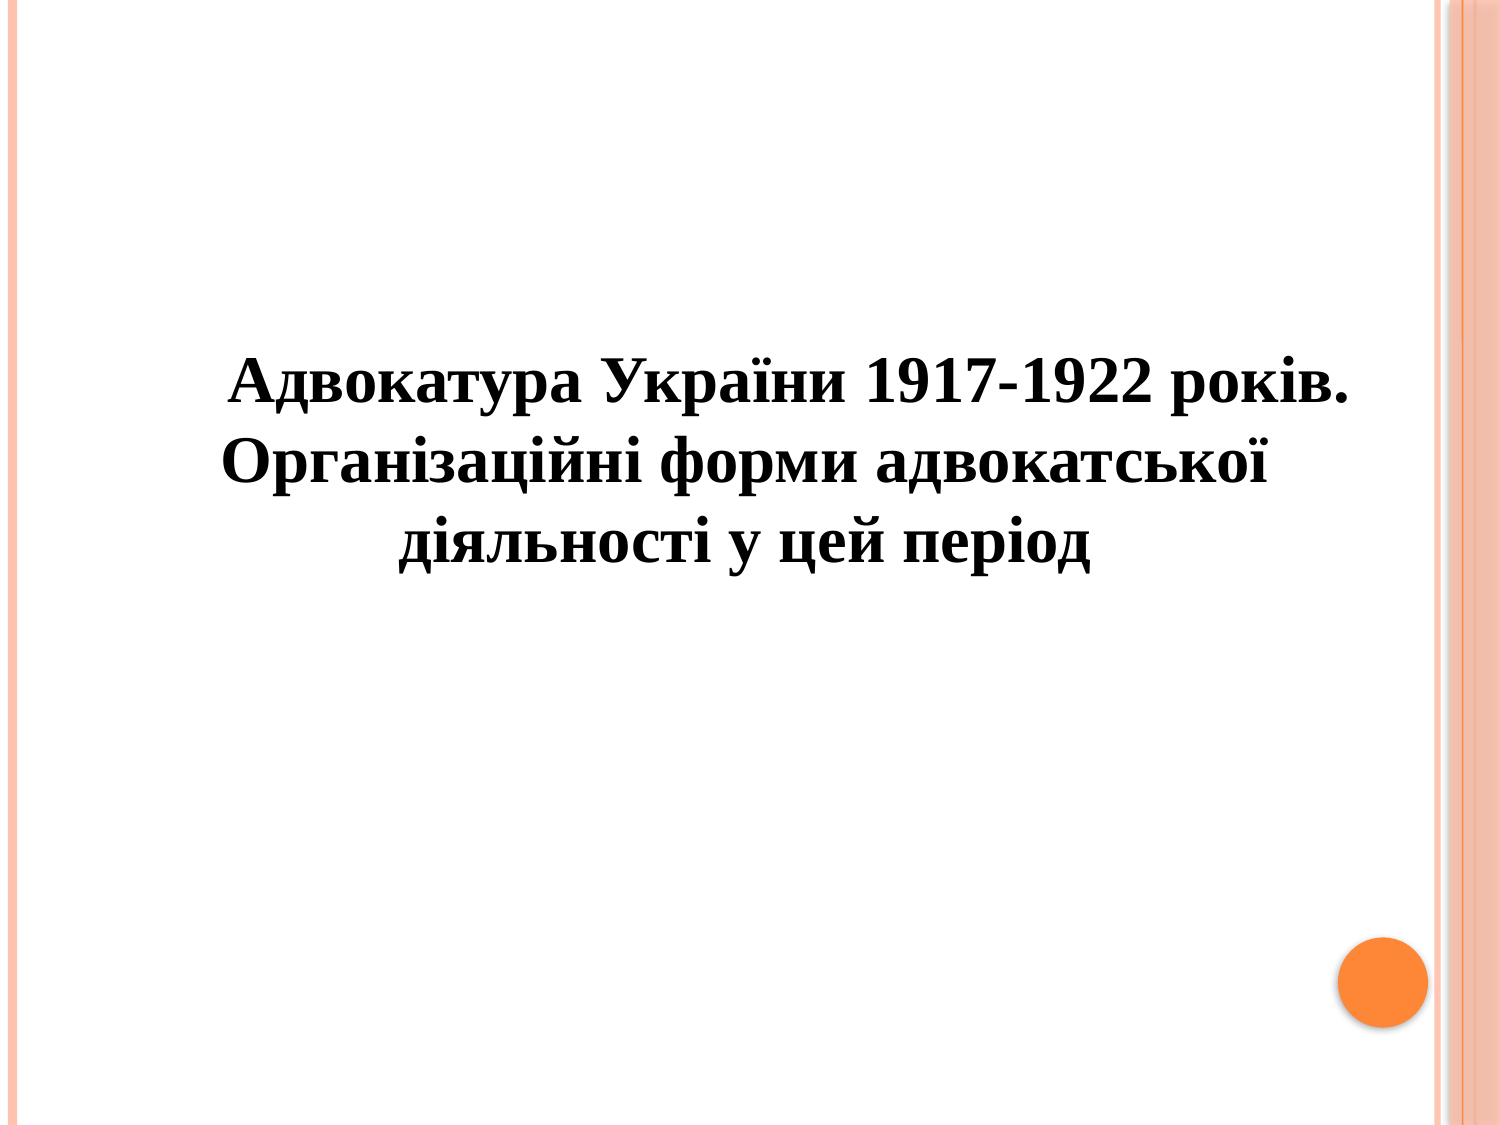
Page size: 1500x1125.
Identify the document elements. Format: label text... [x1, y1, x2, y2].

list Адвокатура України 1917-1922 років. Організаційні форми адвокатської діяльності у цей період [70, 327, 1421, 622]
